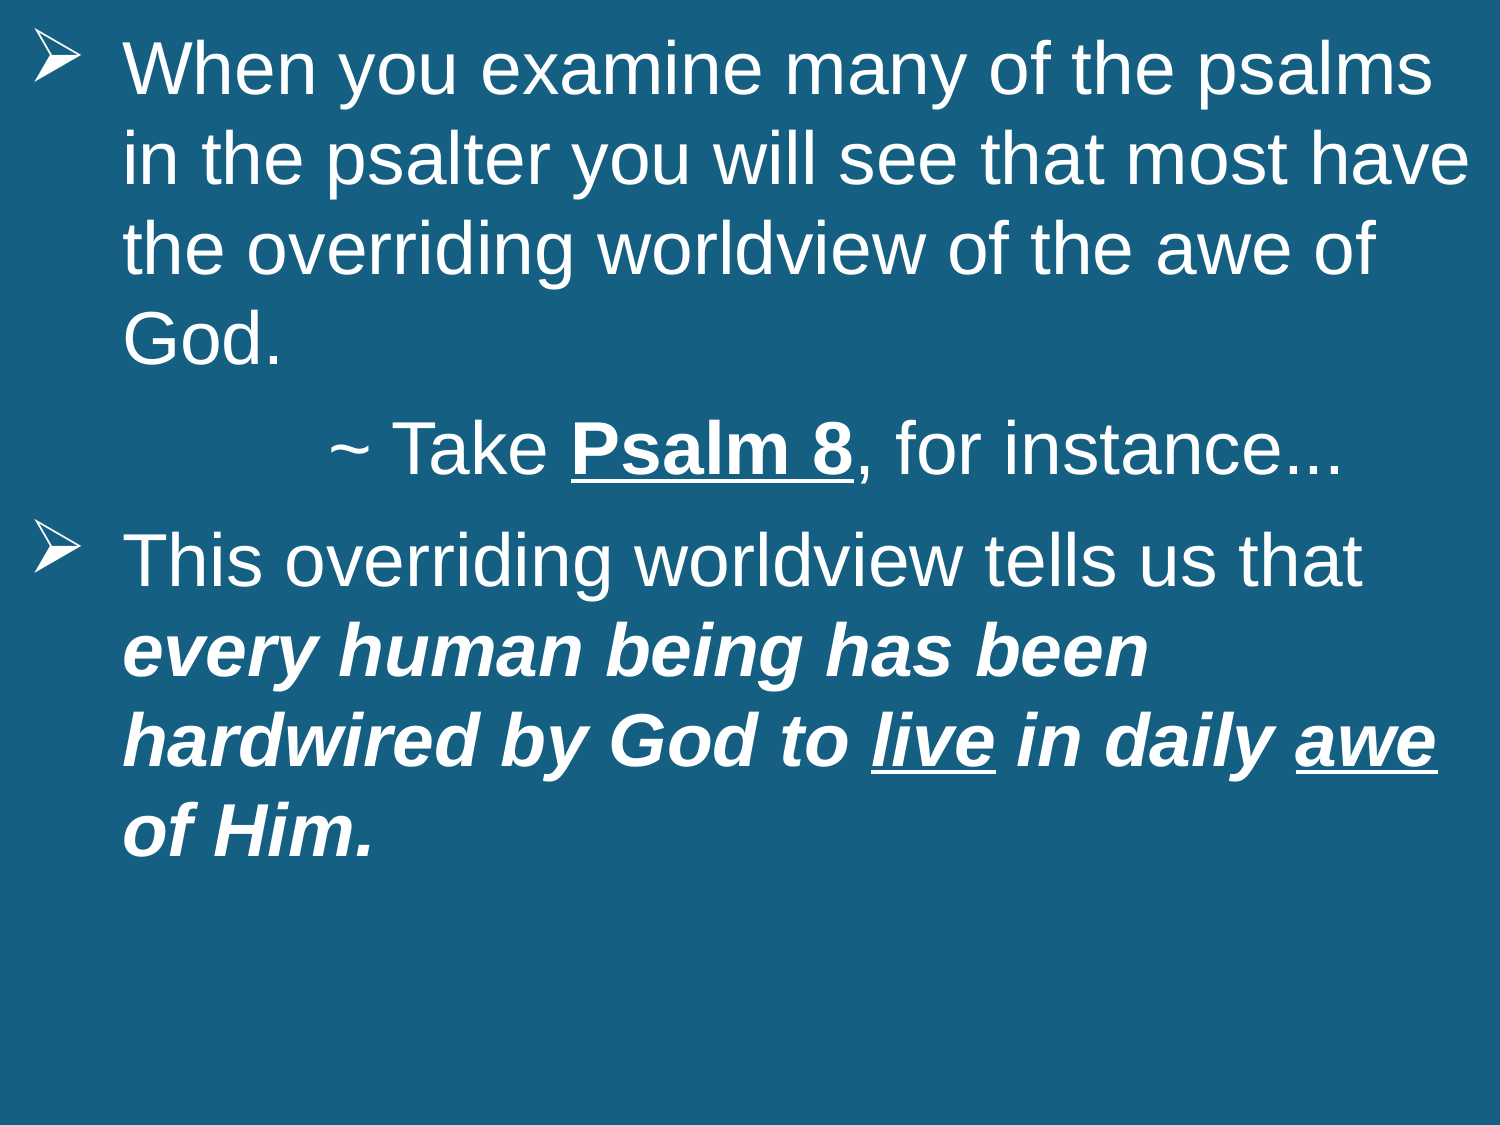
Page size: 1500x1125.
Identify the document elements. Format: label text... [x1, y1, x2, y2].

subtitle When you examine many of the psalms in the psalter you will see that most have the overriding worldview of the awe of God. ~ Take Psalm 8, for instance... This overriding worldview tells us that every human being has been hardwired by God to live in daily awe of Him. [13, 11, 1490, 1111]
